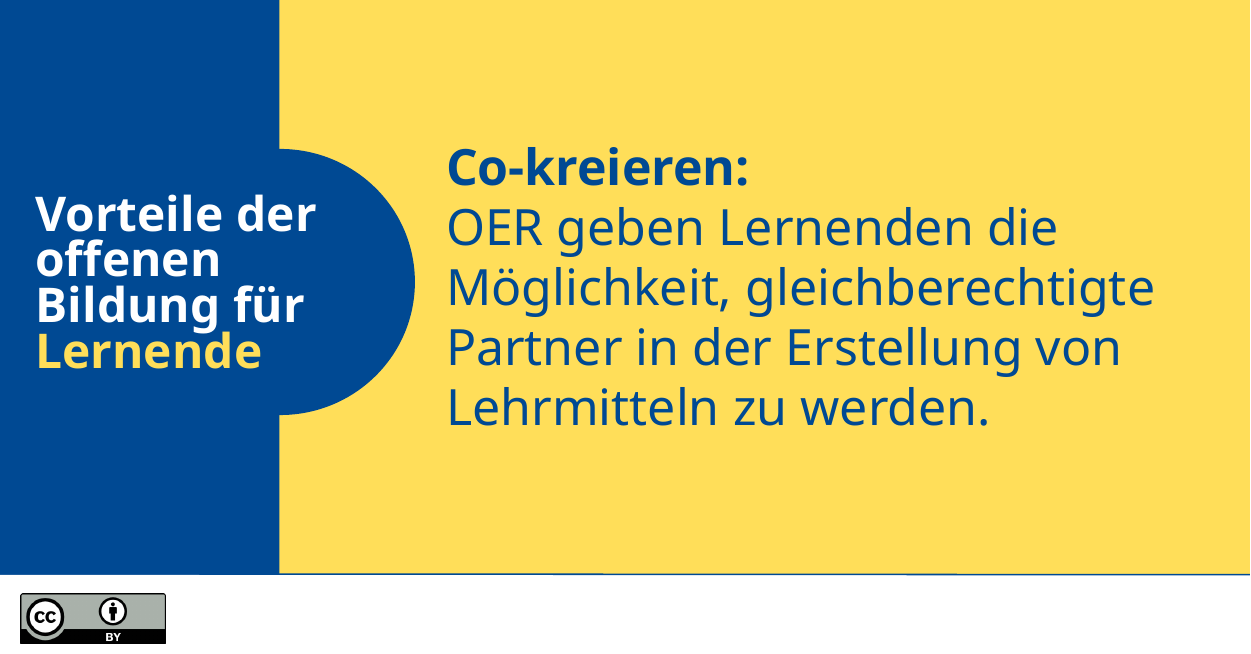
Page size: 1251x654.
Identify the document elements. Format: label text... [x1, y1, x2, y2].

text_box [206, 393, 355, 416]
text_box Co-kreieren: OER geben Lernenden die Möglichkeit, gleichberechtigte Partner in der Erstellung von Lehrmitteln zu werden. [431, 120, 1212, 451]
text_box [0, 582, 1250, 654]
picture [20, 592, 166, 645]
text_box [0, 0, 280, 573]
text_box Vorteile der offenen Bildung für Lernende [20, 179, 361, 393]
text_box [195, 148, 415, 389]
